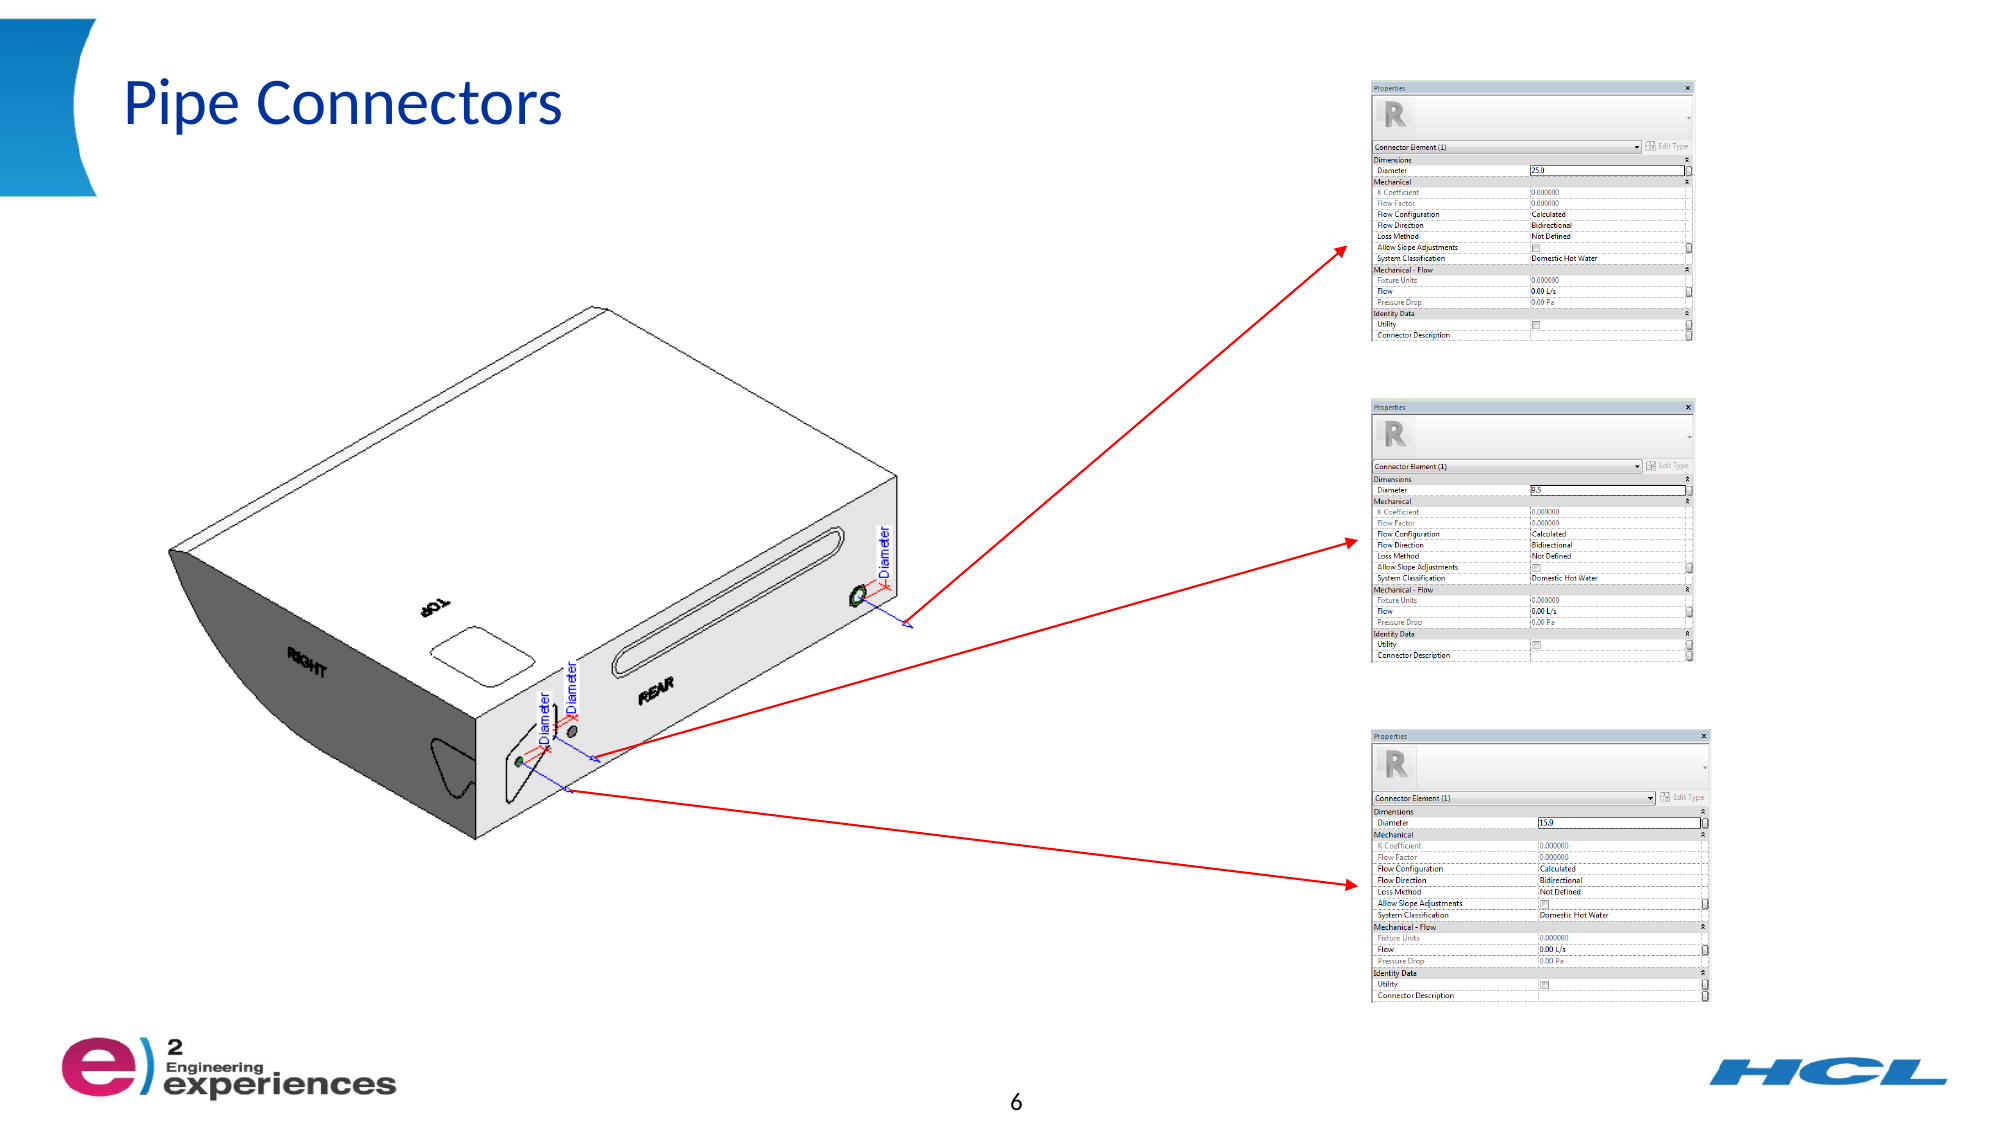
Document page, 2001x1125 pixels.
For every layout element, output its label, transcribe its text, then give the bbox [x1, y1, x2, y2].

picture [0, 0, 2000, 1125]
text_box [569, 790, 1359, 887]
text_box Pipe Connectors [108, 50, 606, 146]
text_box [903, 245, 1348, 624]
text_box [594, 539, 1359, 758]
